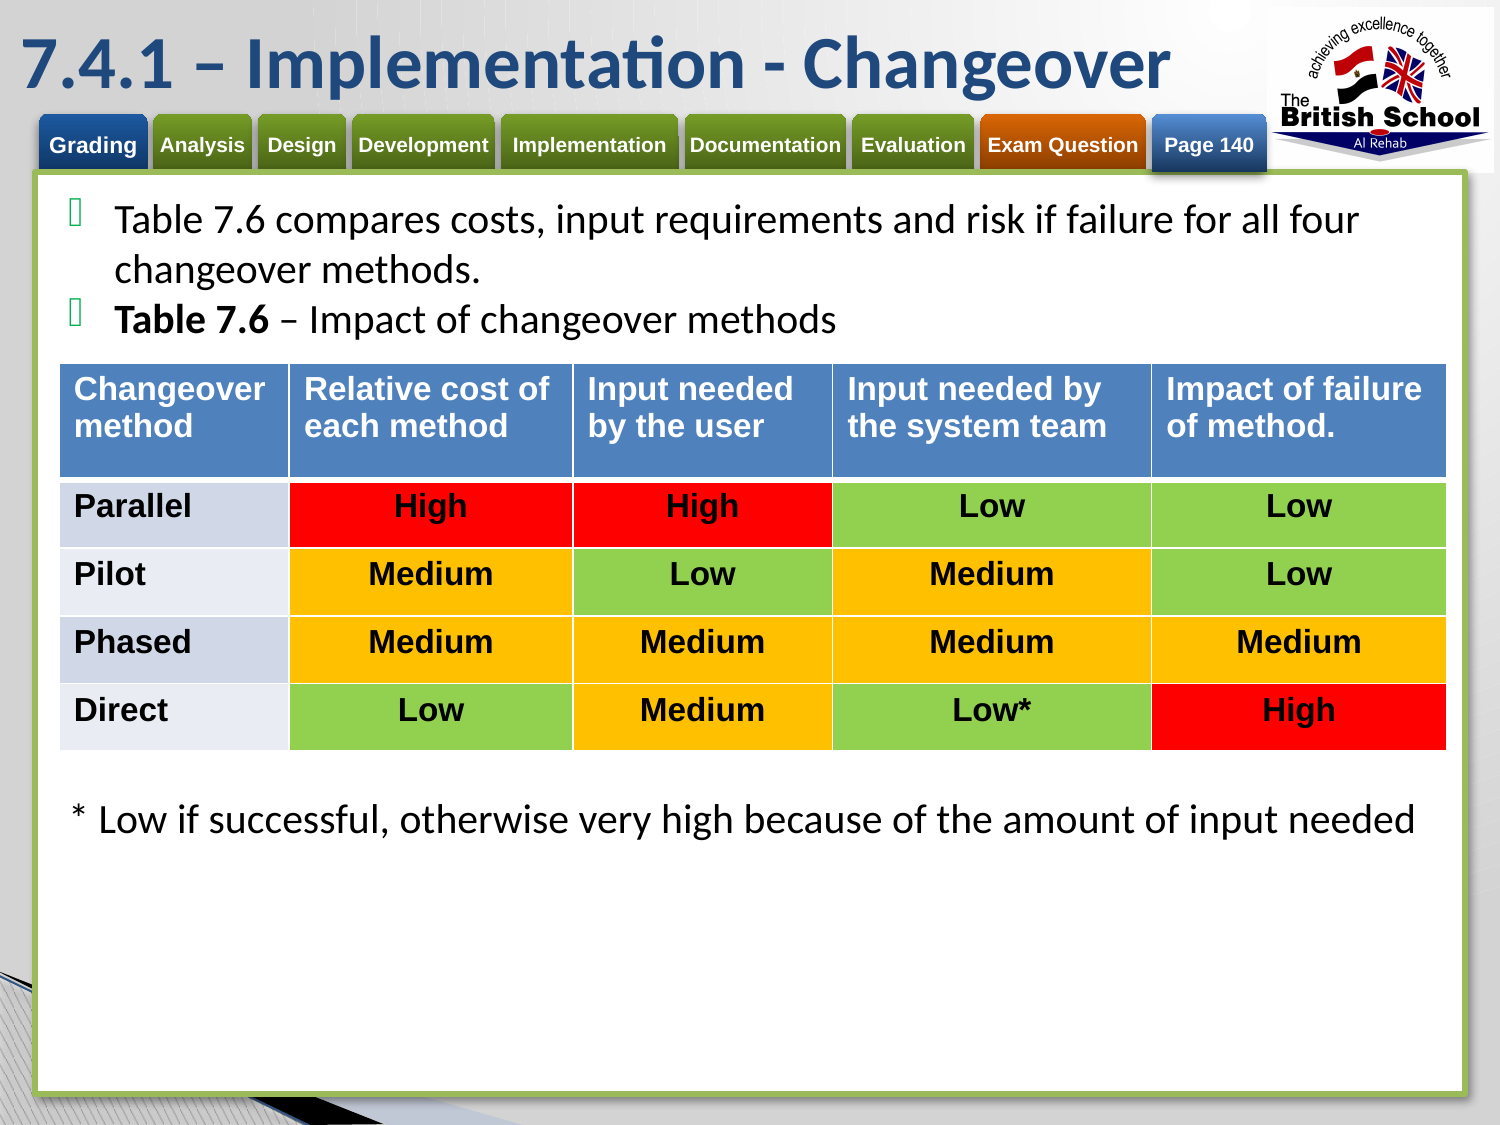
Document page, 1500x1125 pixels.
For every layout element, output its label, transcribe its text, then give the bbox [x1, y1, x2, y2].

table_cell Direct [60, 684, 288, 750]
table_cell Medium [574, 617, 832, 683]
table_cell Pilot [60, 549, 288, 615]
picture [281, 1114, 303, 1125]
table_header Relative cost of each method [290, 364, 572, 477]
table_cell Low [1152, 483, 1446, 547]
table_cell Low* [833, 684, 1151, 750]
table_cell Low [833, 483, 1151, 547]
table_cell Medium [290, 617, 572, 683]
table_cell High [290, 483, 572, 547]
text_box Page 140 [1151, 113, 1268, 173]
table_cell Medium [574, 684, 832, 750]
table_header Changeover method [60, 364, 288, 477]
table_header Input needed by the user [574, 364, 832, 477]
table_cell High [1152, 684, 1446, 750]
table_cell Phased [60, 617, 288, 683]
text_box Table 7.6 compares costs, input requirements and risk if failure for all four changeover methods. Table 7.6 – Impact of changeover methods * Low if successful, otherwise very high because of the amount of input needed [53, 184, 1447, 850]
table_header Input needed by the system team [833, 364, 1151, 477]
table_cell Medium [833, 617, 1151, 683]
table_cell Medium [290, 549, 572, 615]
table_cell Low [574, 549, 832, 615]
table_cell Parallel [60, 483, 288, 547]
table_cell Medium [1152, 617, 1446, 683]
table_header Impact of failure of method. [1152, 364, 1446, 477]
title 7.4.1 – Implementation - Changeover [5, 7, 1256, 110]
table_cell Medium [833, 549, 1151, 615]
picture [1267, 7, 1495, 173]
table_cell High [574, 483, 832, 547]
table_cell Low [290, 684, 572, 750]
table_cell Low [1152, 549, 1446, 615]
